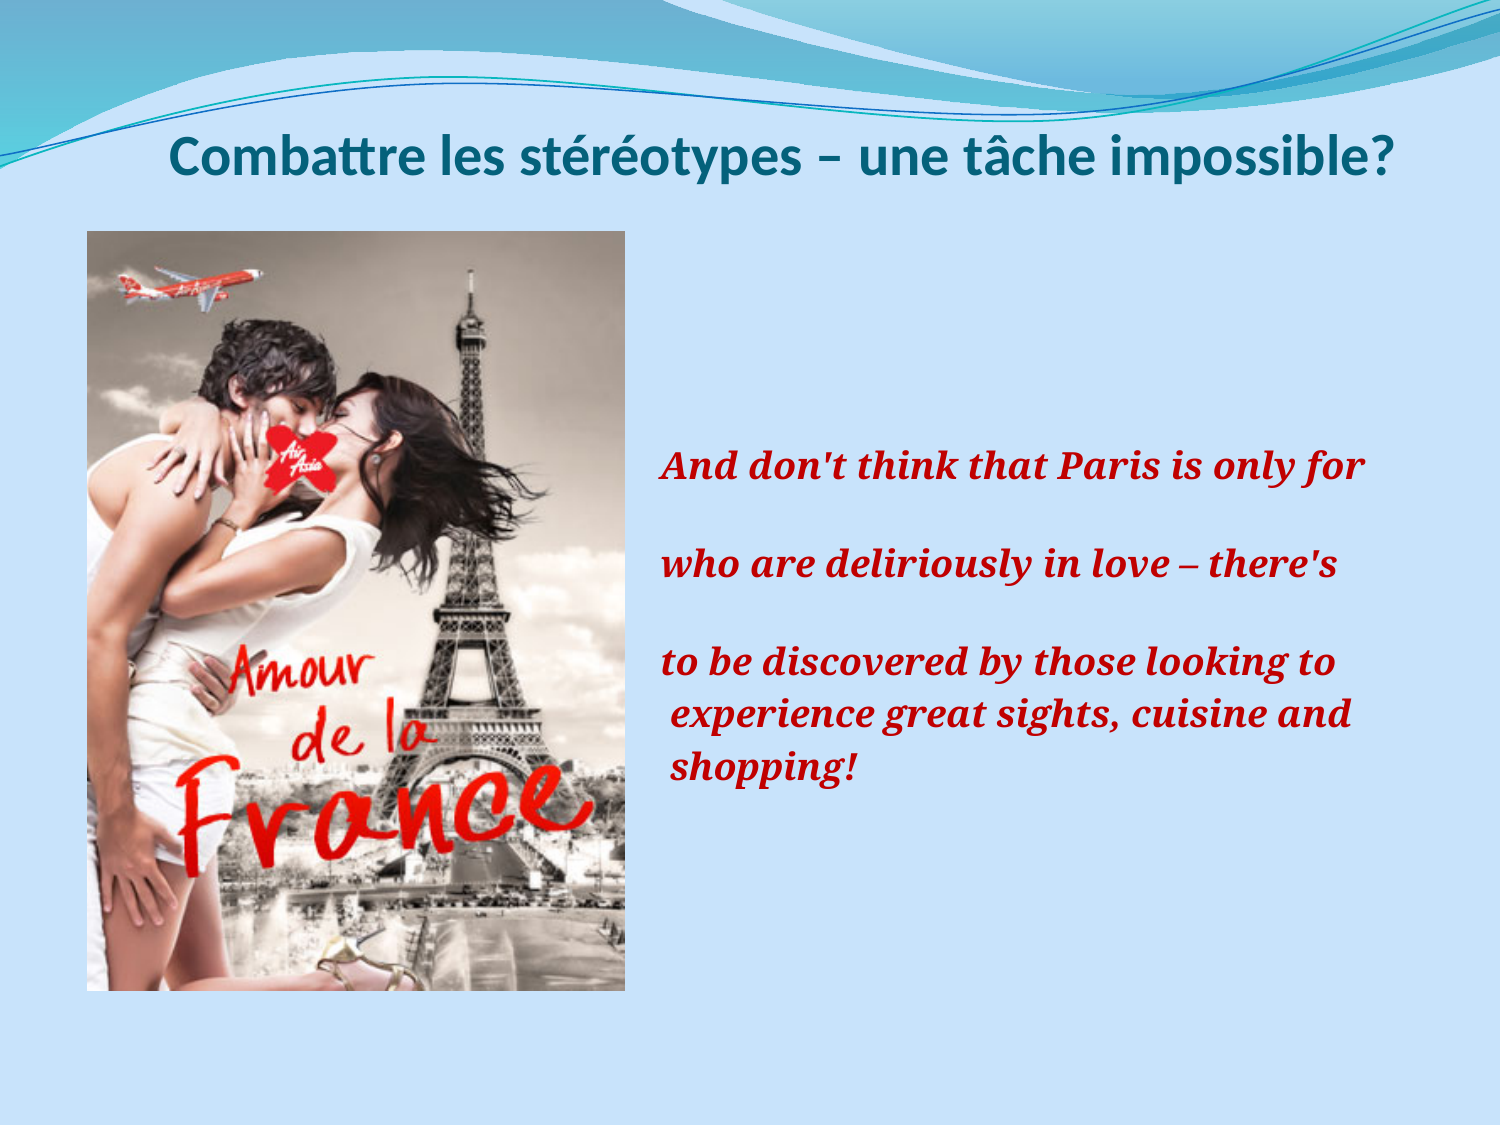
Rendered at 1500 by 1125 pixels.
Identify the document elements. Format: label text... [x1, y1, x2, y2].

list And don't think that Paris is only for those who are deliriously in love – there's plenty to be discovered by those looking to experience great sights, cuisine and shopping! [74, 224, 1426, 1038]
title Combattre les stéréotypes – une tâche impossible? [74, 115, 1426, 188]
picture [87, 231, 626, 991]
